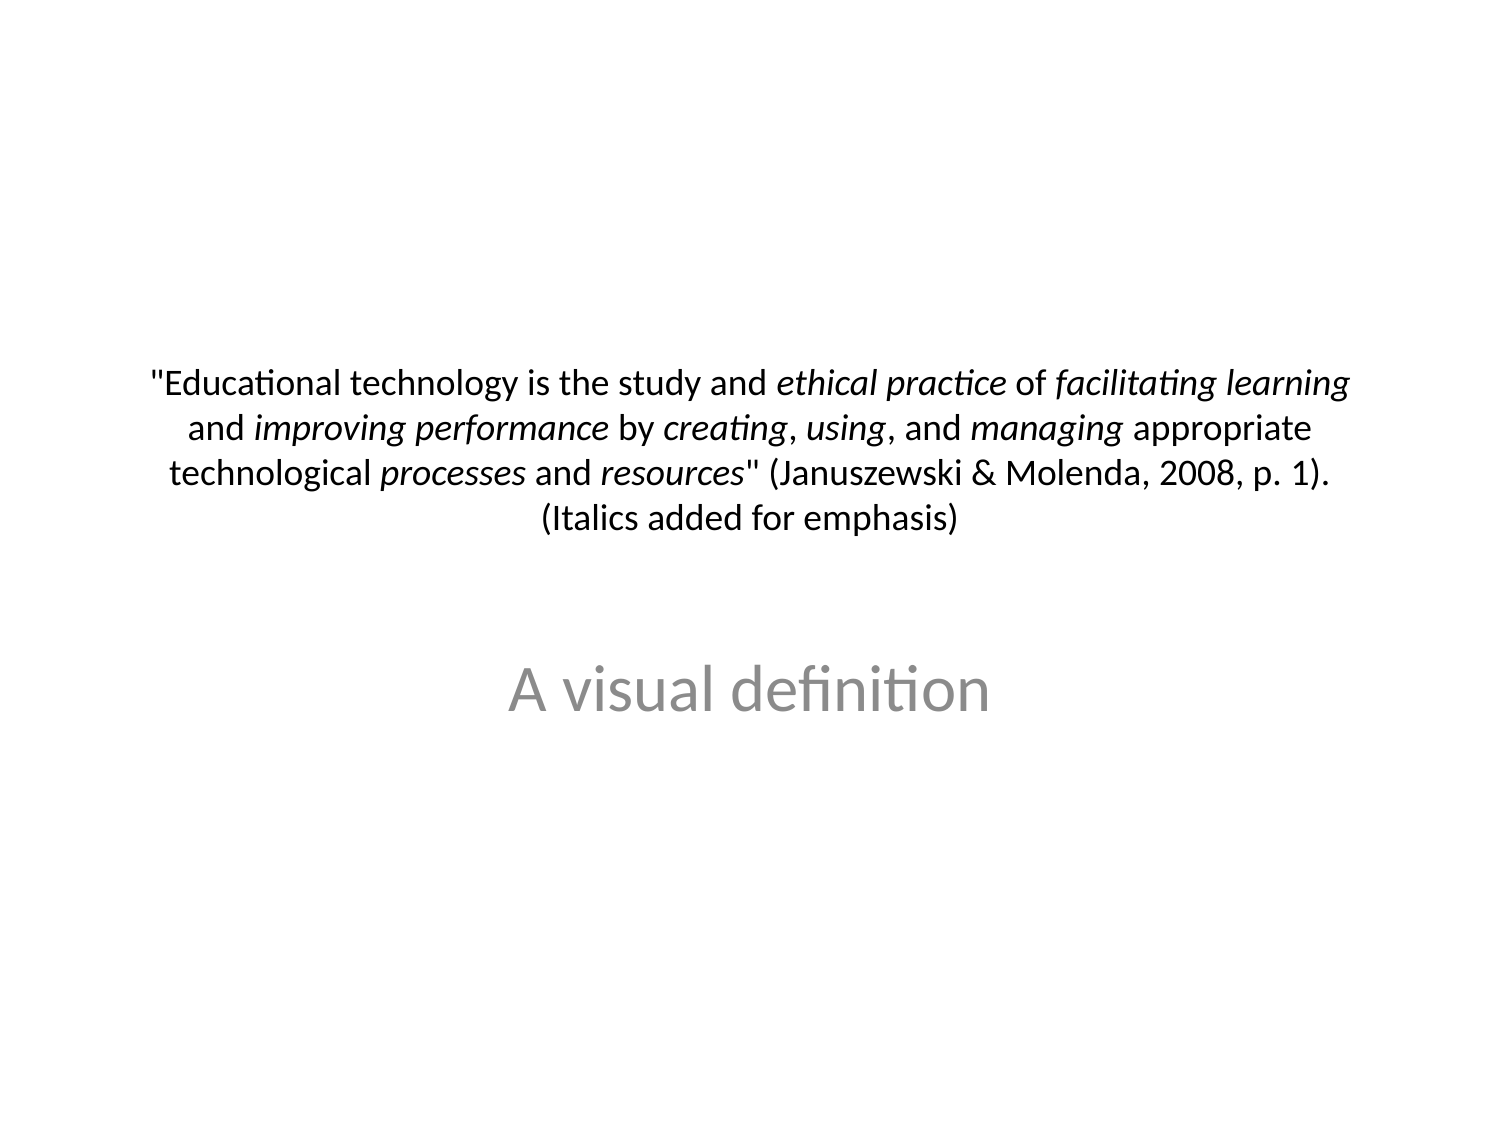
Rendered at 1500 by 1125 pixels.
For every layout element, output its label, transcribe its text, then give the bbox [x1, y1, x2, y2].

title "Educational technology is the study and ethical practice of facilitating learning and improving performance by creating, using, and managing appropriate technological processes and resources" (Januszewski & Molenda, 2008, p. 1). (Italics added for emphasis) [112, 349, 1388, 591]
subtitle A visual definition [225, 637, 1275, 925]
